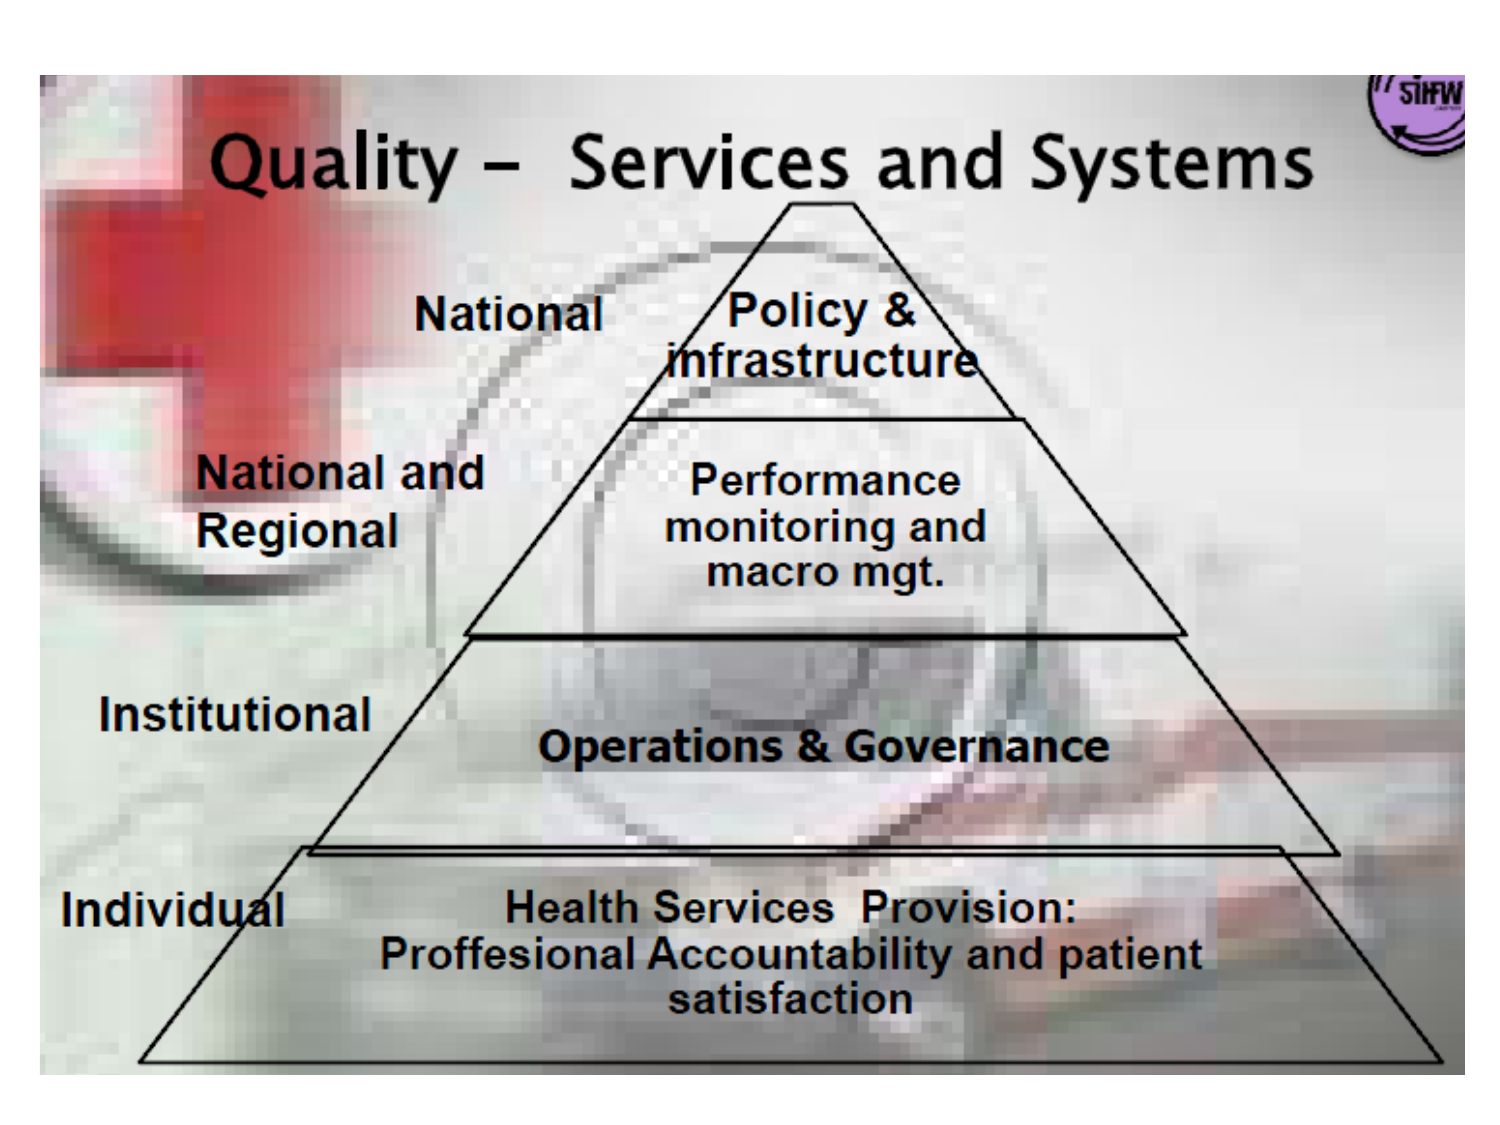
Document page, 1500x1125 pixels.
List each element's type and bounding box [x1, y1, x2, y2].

list [39, 74, 1466, 1076]
